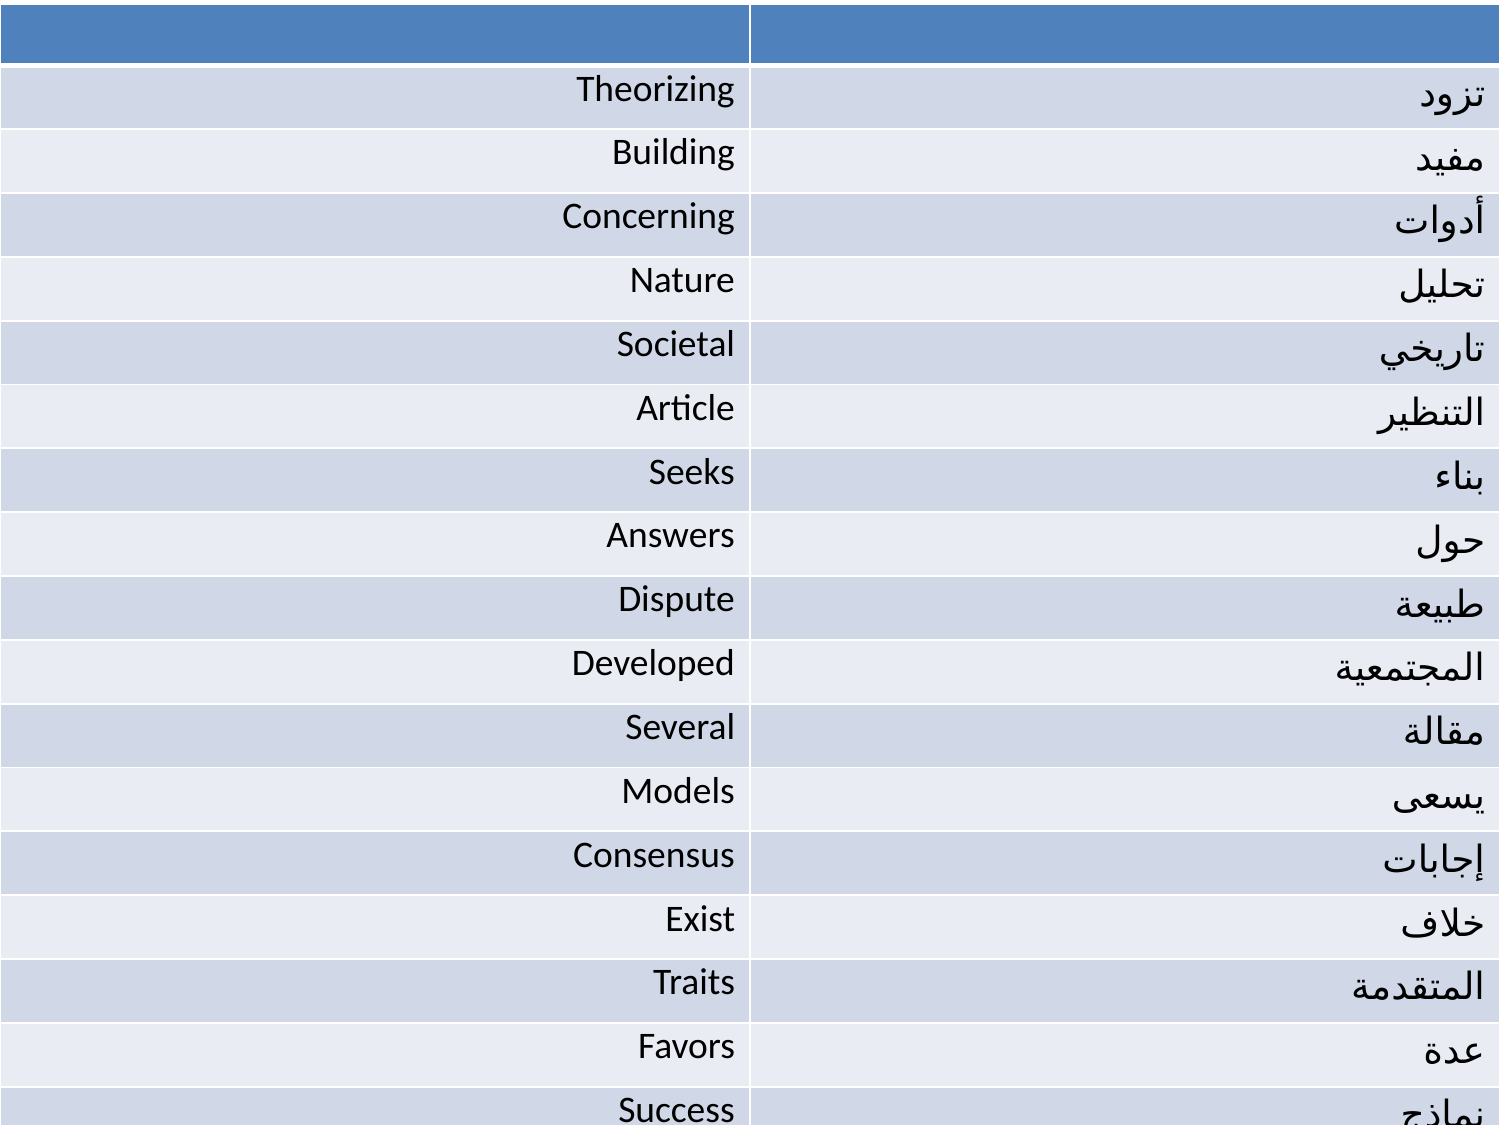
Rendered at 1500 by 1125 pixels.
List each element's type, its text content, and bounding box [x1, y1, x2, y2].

table_cell Answers [1, 513, 749, 575]
table_cell Models [1, 768, 749, 830]
table_cell إجابات [751, 832, 1499, 894]
table_cell حول [751, 513, 1499, 575]
table_header [751, 5, 1499, 63]
table_cell Favors [1, 1024, 749, 1086]
table_cell Seeks [1, 449, 749, 511]
table_cell طبيعة [751, 577, 1499, 639]
table_cell Consensus [1, 832, 749, 894]
table_cell بناء [751, 449, 1499, 511]
table_cell أدوات [751, 194, 1499, 256]
table_cell Several [1, 705, 749, 767]
table_cell Building [1, 130, 749, 192]
table_cell خلاف [751, 896, 1499, 958]
table_cell Traits [1, 960, 749, 1022]
table_cell Nature [1, 258, 749, 320]
table_cell Dispute [1, 577, 749, 639]
table_header [1, 5, 749, 63]
table_cell Societal [1, 322, 749, 384]
table_cell يسعى [751, 768, 1499, 830]
table_cell Exist [1, 896, 749, 958]
table_cell تحليل [751, 258, 1499, 320]
table_cell Concerning [1, 194, 749, 256]
table_cell عدة [751, 1024, 1499, 1086]
table_cell تزود [751, 68, 1499, 128]
table_cell تاريخي [751, 322, 1499, 384]
table_cell مقالة [751, 705, 1499, 767]
table_cell المجتمعية [751, 641, 1499, 703]
table_cell Theorizing [1, 68, 749, 128]
table_cell Success [1, 1088, 749, 1125]
table_cell التنظير [751, 385, 1499, 447]
table_cell المتقدمة [751, 960, 1499, 1022]
table_cell مفيد [751, 130, 1499, 192]
table_cell Developed [1, 641, 749, 703]
table_cell نماذج [751, 1088, 1499, 1125]
table_cell Article [1, 385, 749, 447]
